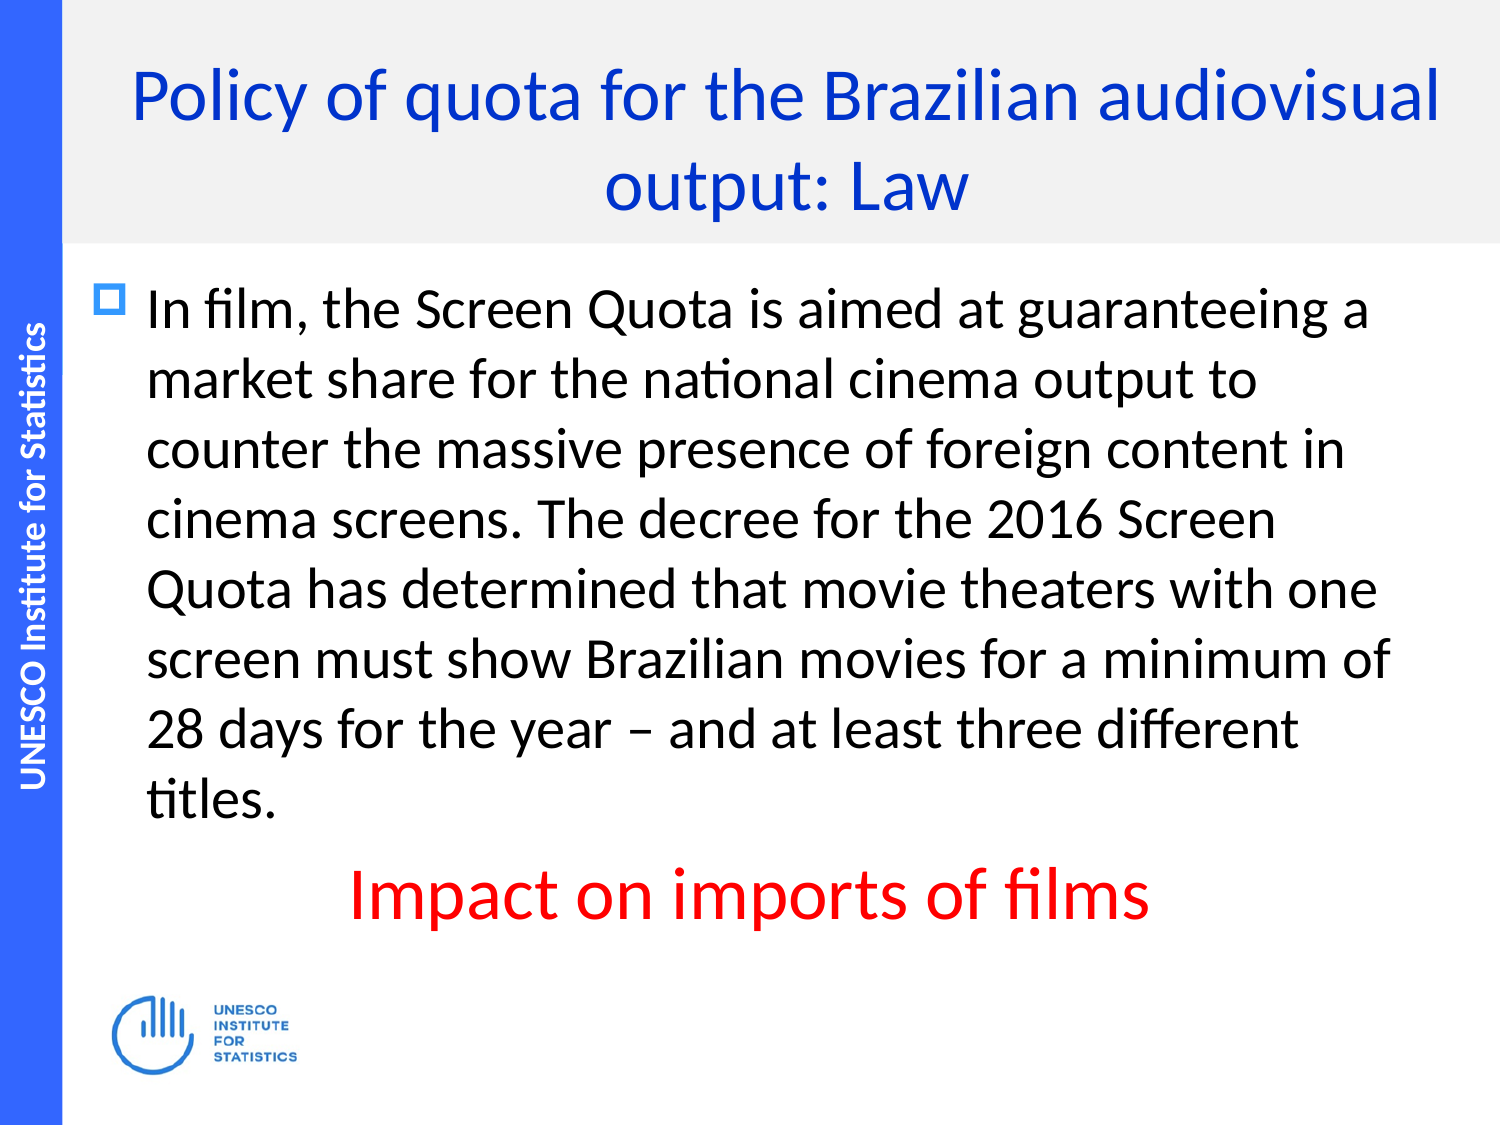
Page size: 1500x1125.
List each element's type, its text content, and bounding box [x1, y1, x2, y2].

list In film, the Screen Quota is aimed at guaranteeing a market share for the national cinema output to counter the massive presence of foreign content in cinema screens. The decree for the 2016 Screen Quota has determined that movie theaters with one screen must show Brazilian movies for a minimum of 28 days for the year – and at least three different titles. Impact on imports of films [75, 262, 1425, 1006]
picture [70, 964, 338, 1106]
title Policy of quota for the Brazilian audiovisual output: Law [75, 45, 1500, 233]
